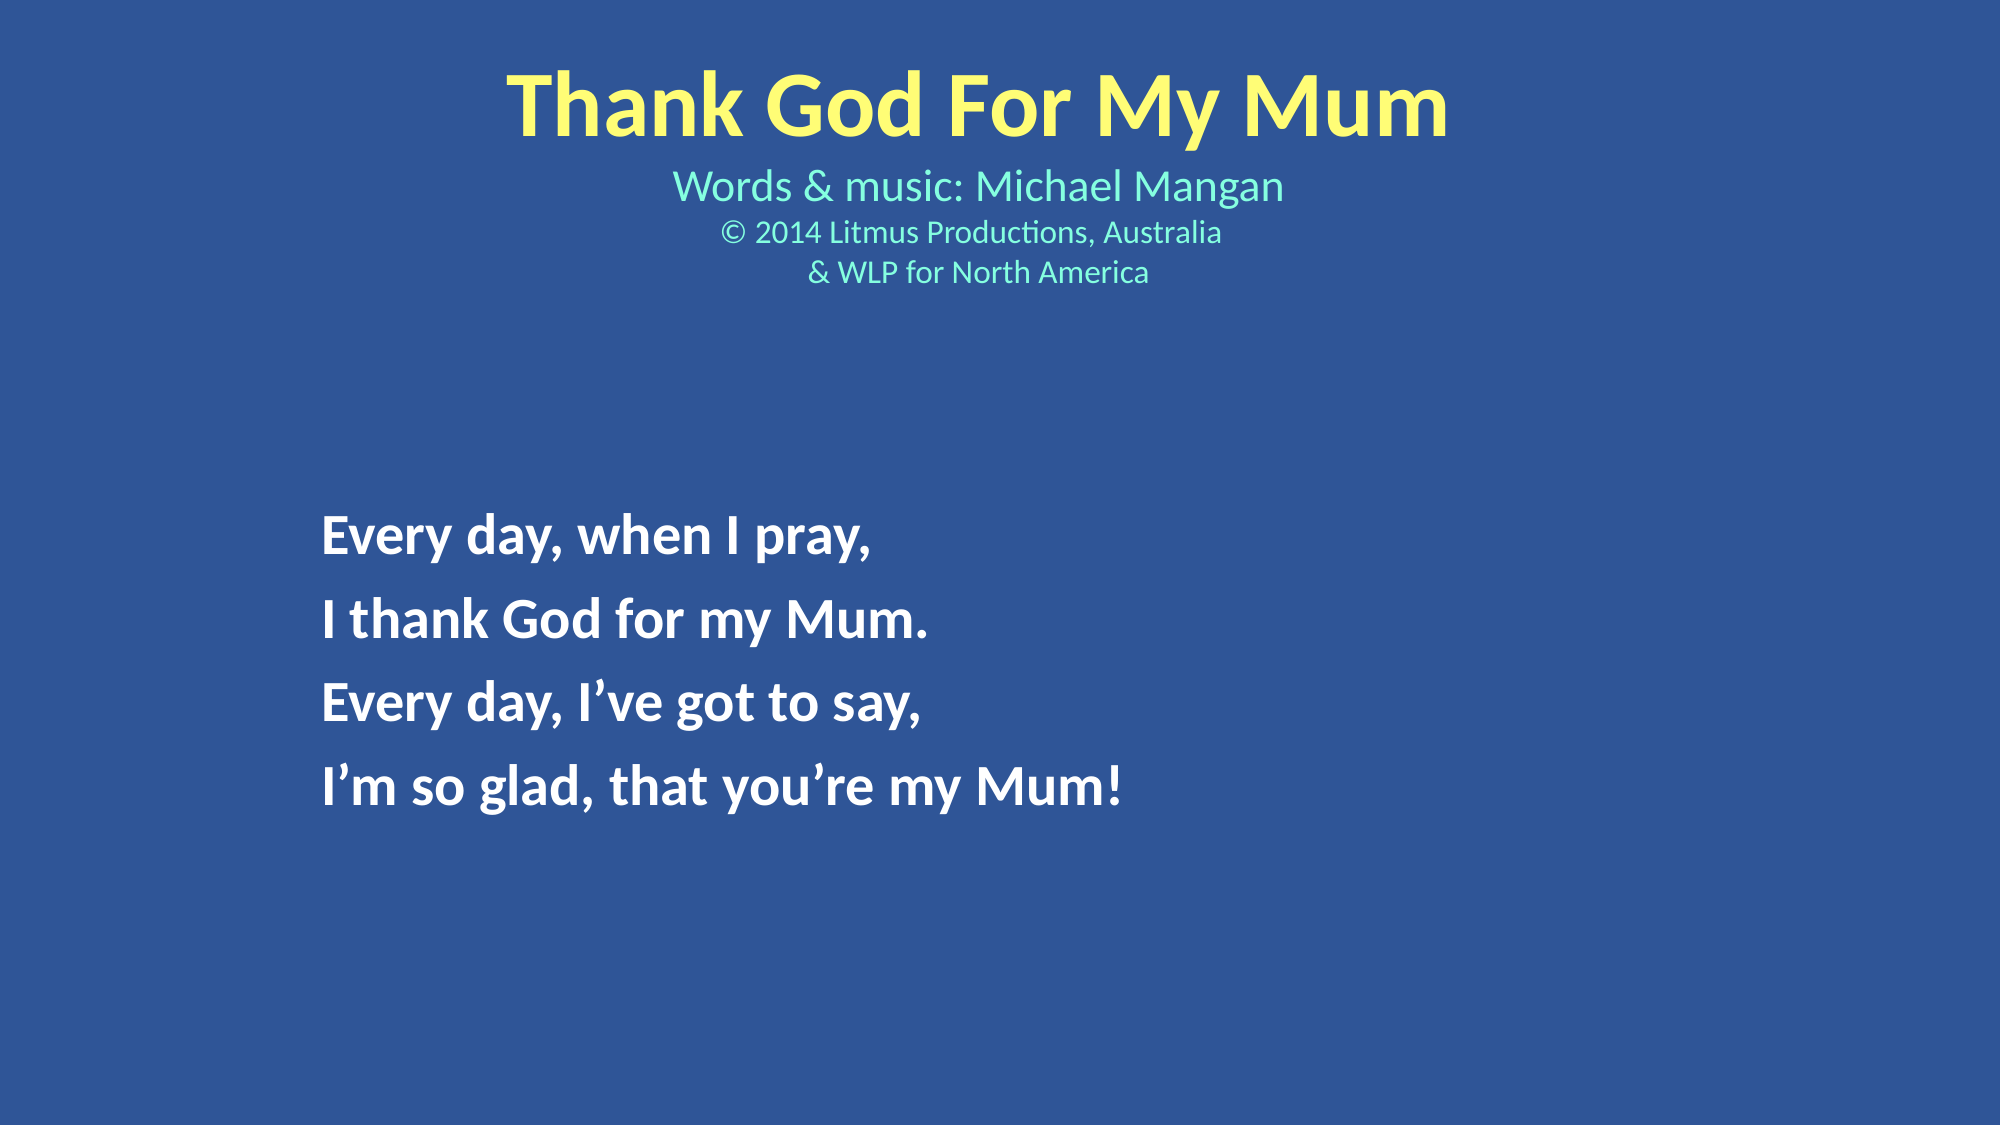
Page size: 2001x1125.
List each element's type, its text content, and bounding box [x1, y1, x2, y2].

text_box Thank God For My Mum Words & music: Michael Mangan © 2014 Litmus Productions, Australia & WLP for North America [291, 7, 1667, 327]
list Every day, when I pray, I thank God for my Mum. Every day, I’ve got to say, I’m so glad, that you’re my Mum! [306, 496, 1694, 856]
